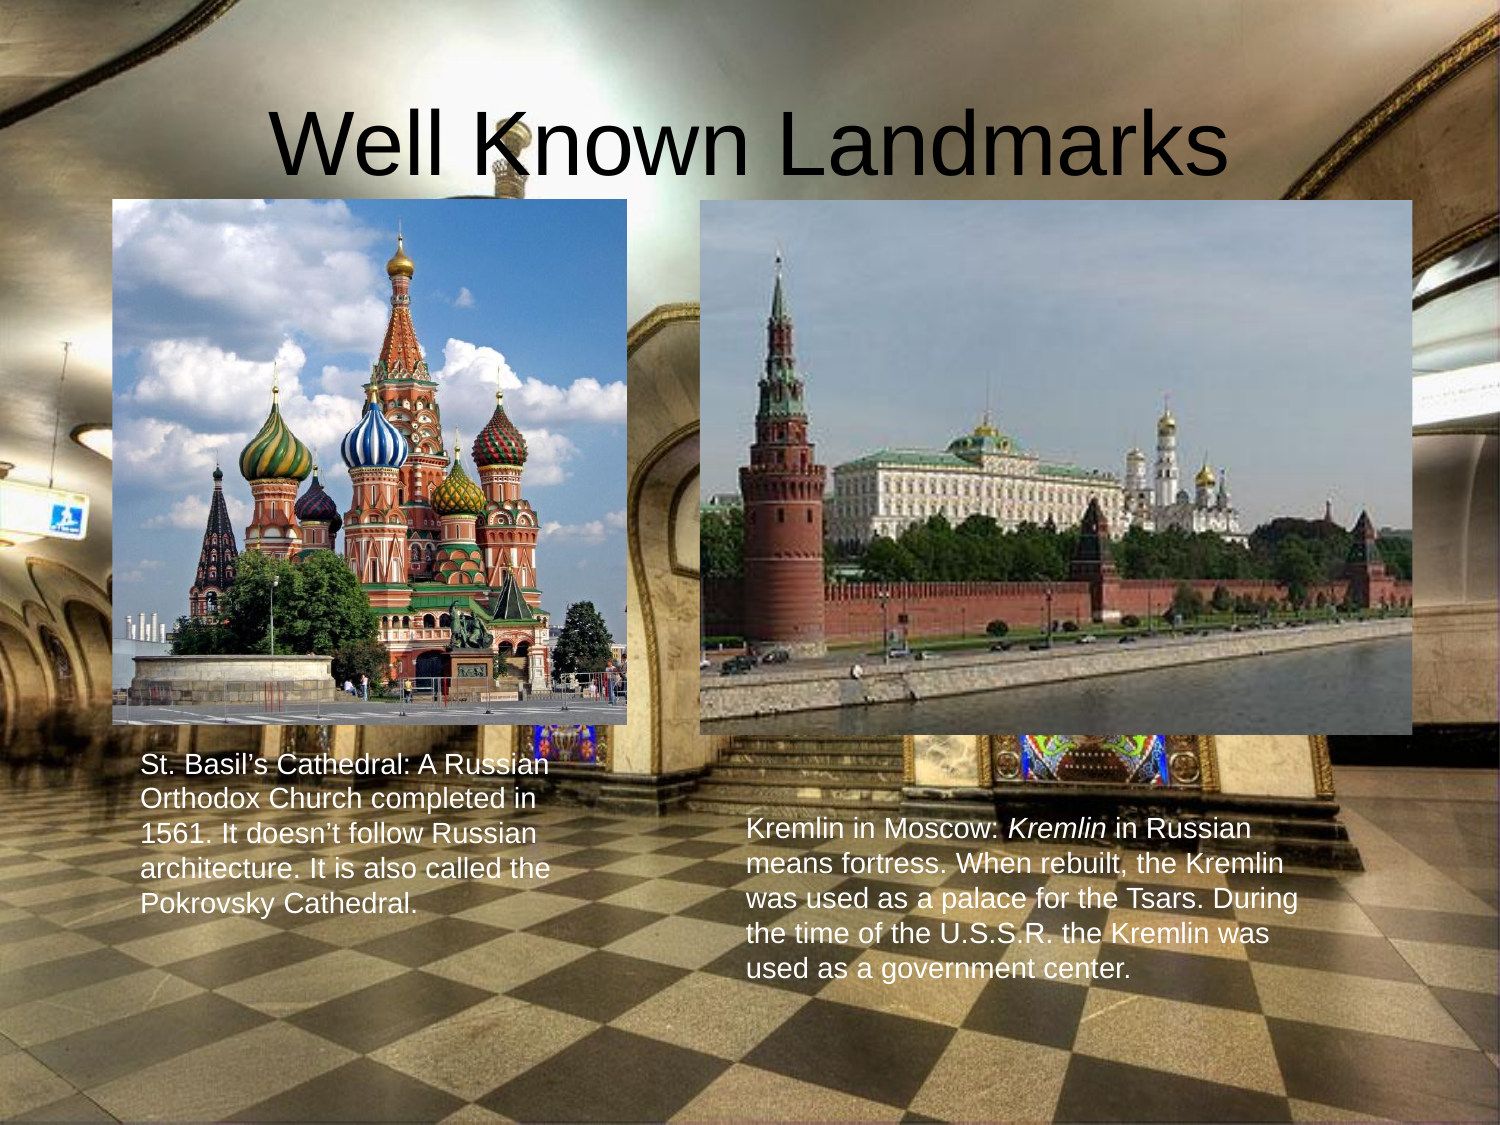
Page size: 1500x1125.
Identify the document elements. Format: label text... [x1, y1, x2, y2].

text_box [699, 200, 1413, 735]
text_box St. Basil’s Cathedral: A Russian Orthodox Church completed in 1561. It doesn’t follow Russian architecture. It is also called the Pokrovsky Cathedral. [124, 737, 588, 928]
text_box Kremlin in Moscow: Kremlin in Russian means fortress. When rebuilt, the Kremlin was used as a palace for the Tsars. During the time of the U.S.S.R. the Kremlin was used as a government center. [730, 801, 1356, 992]
title Well Known Landmarks [75, 37, 1425, 241]
picture [0, 0, 1500, 1125]
text_box [112, 199, 627, 725]
